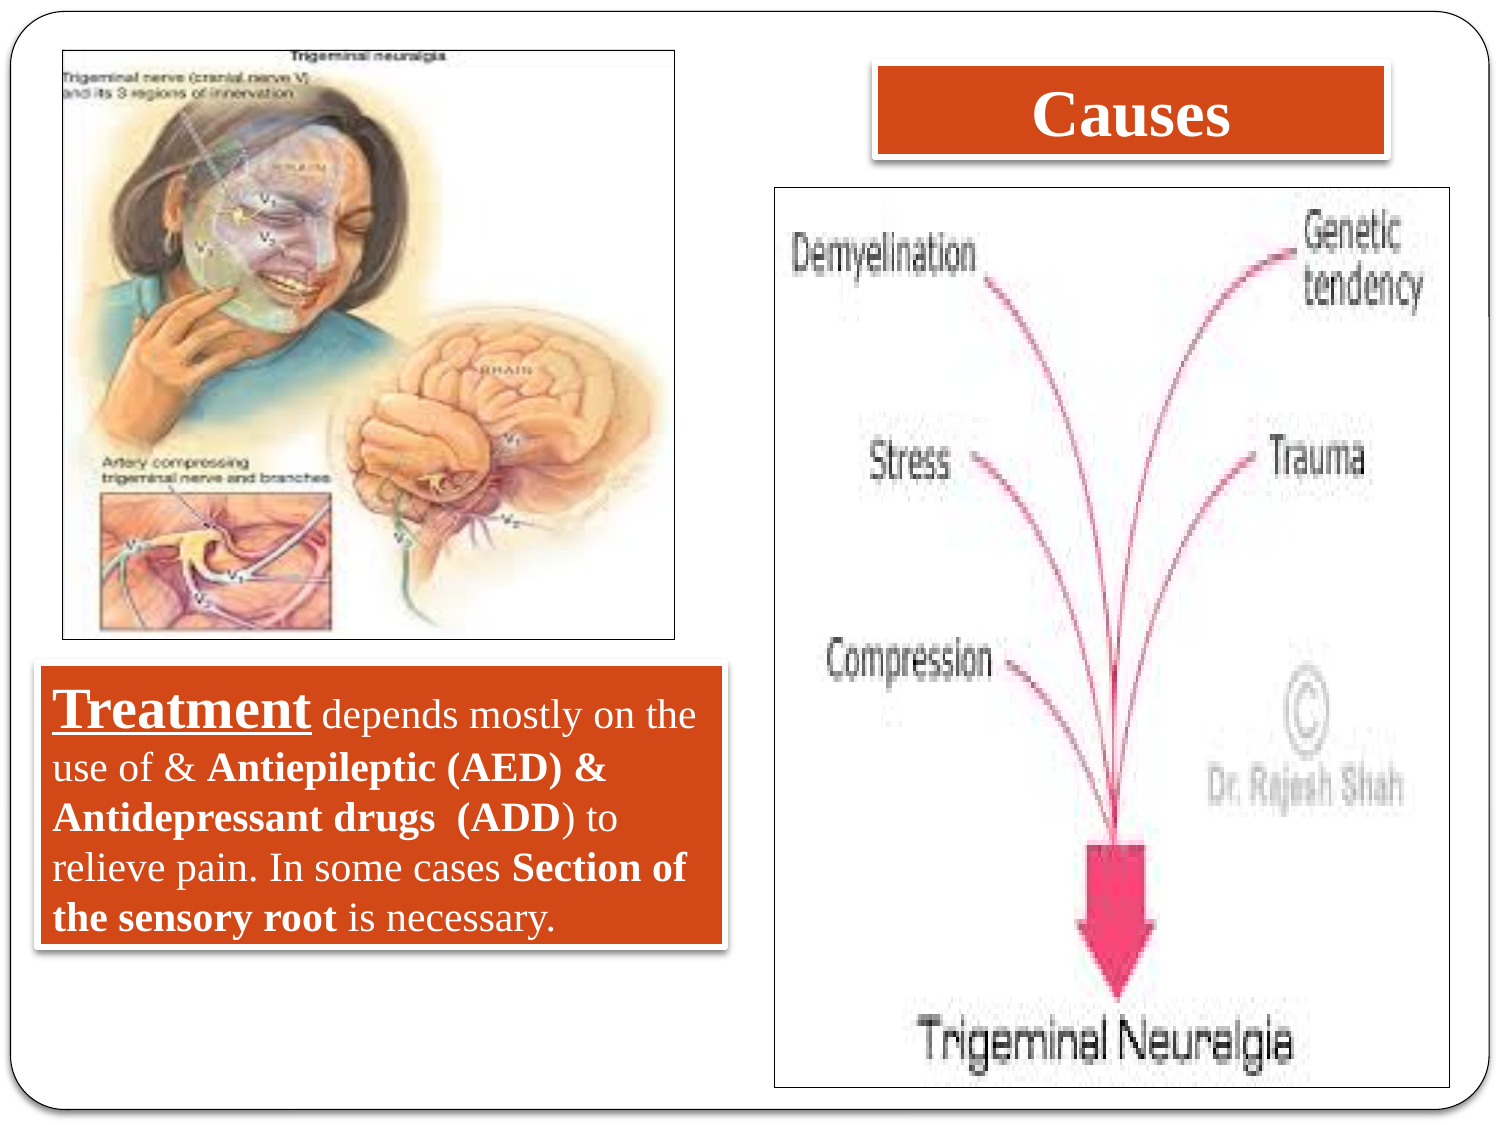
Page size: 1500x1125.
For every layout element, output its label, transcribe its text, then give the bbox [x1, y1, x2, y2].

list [774, 187, 1451, 1088]
text_box Causes [872, 59, 1391, 160]
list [62, 49, 676, 640]
text_box Treatment depends mostly on the use of & Antiepileptic (AED) & Antidepressant drugs (ADD) to relieve pain. In some cases Section of the sensory root is necessary. [34, 659, 728, 950]
